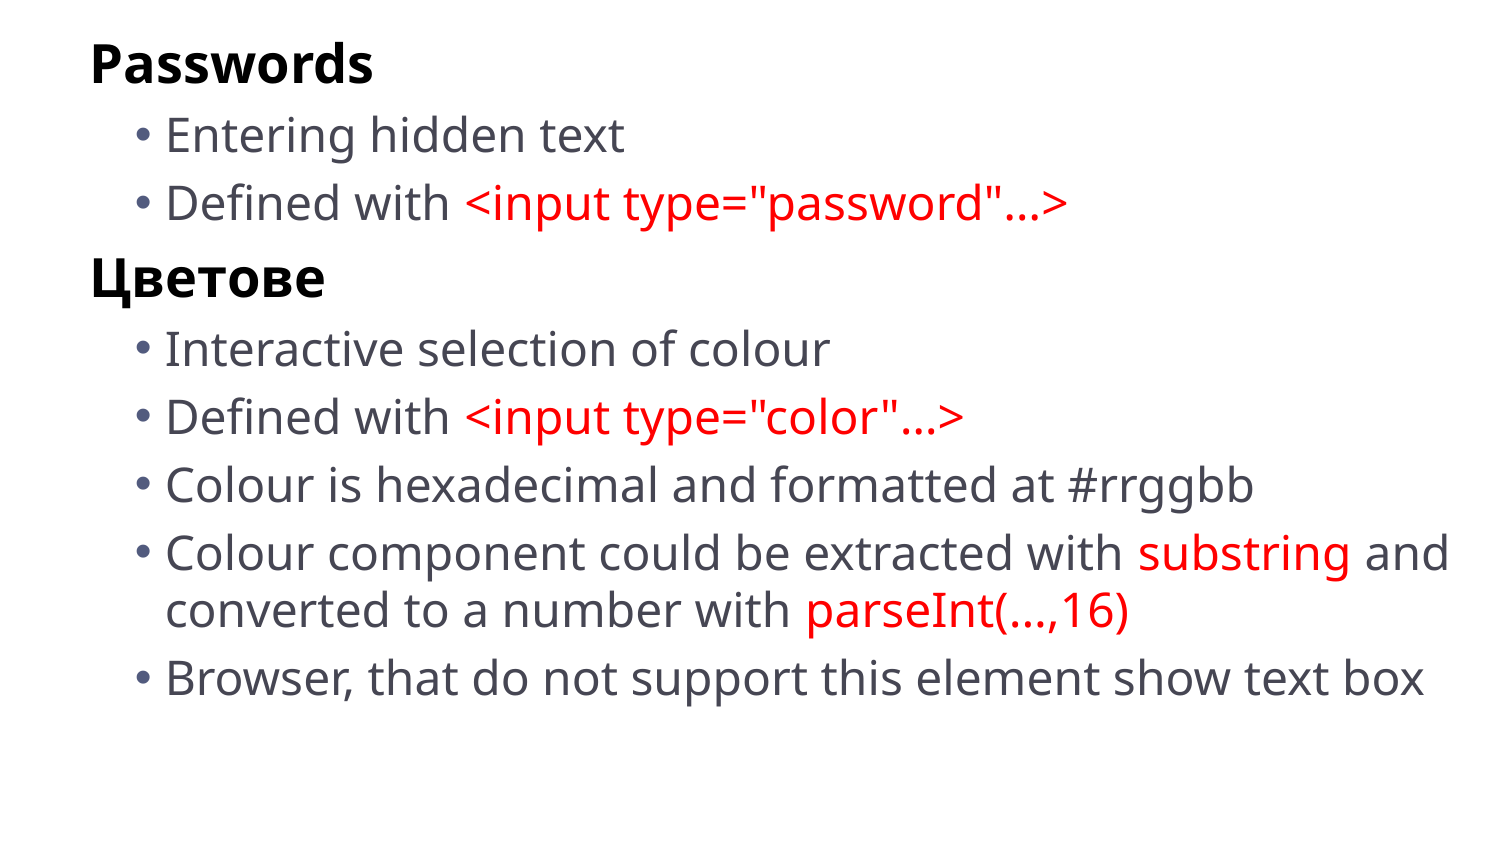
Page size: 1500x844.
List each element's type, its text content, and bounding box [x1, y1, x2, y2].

list Passwords Entering hidden text Defined with <input type="password"…> Цветове Interactive selection of colour Defined with <input type="color"…> Colour is hexadecimal and formatted at #rrggbb Colour component could be extracted with substring and converted to a number with parseInt(...,16) Browser, that do not support this element show text box [75, 21, 1475, 835]
